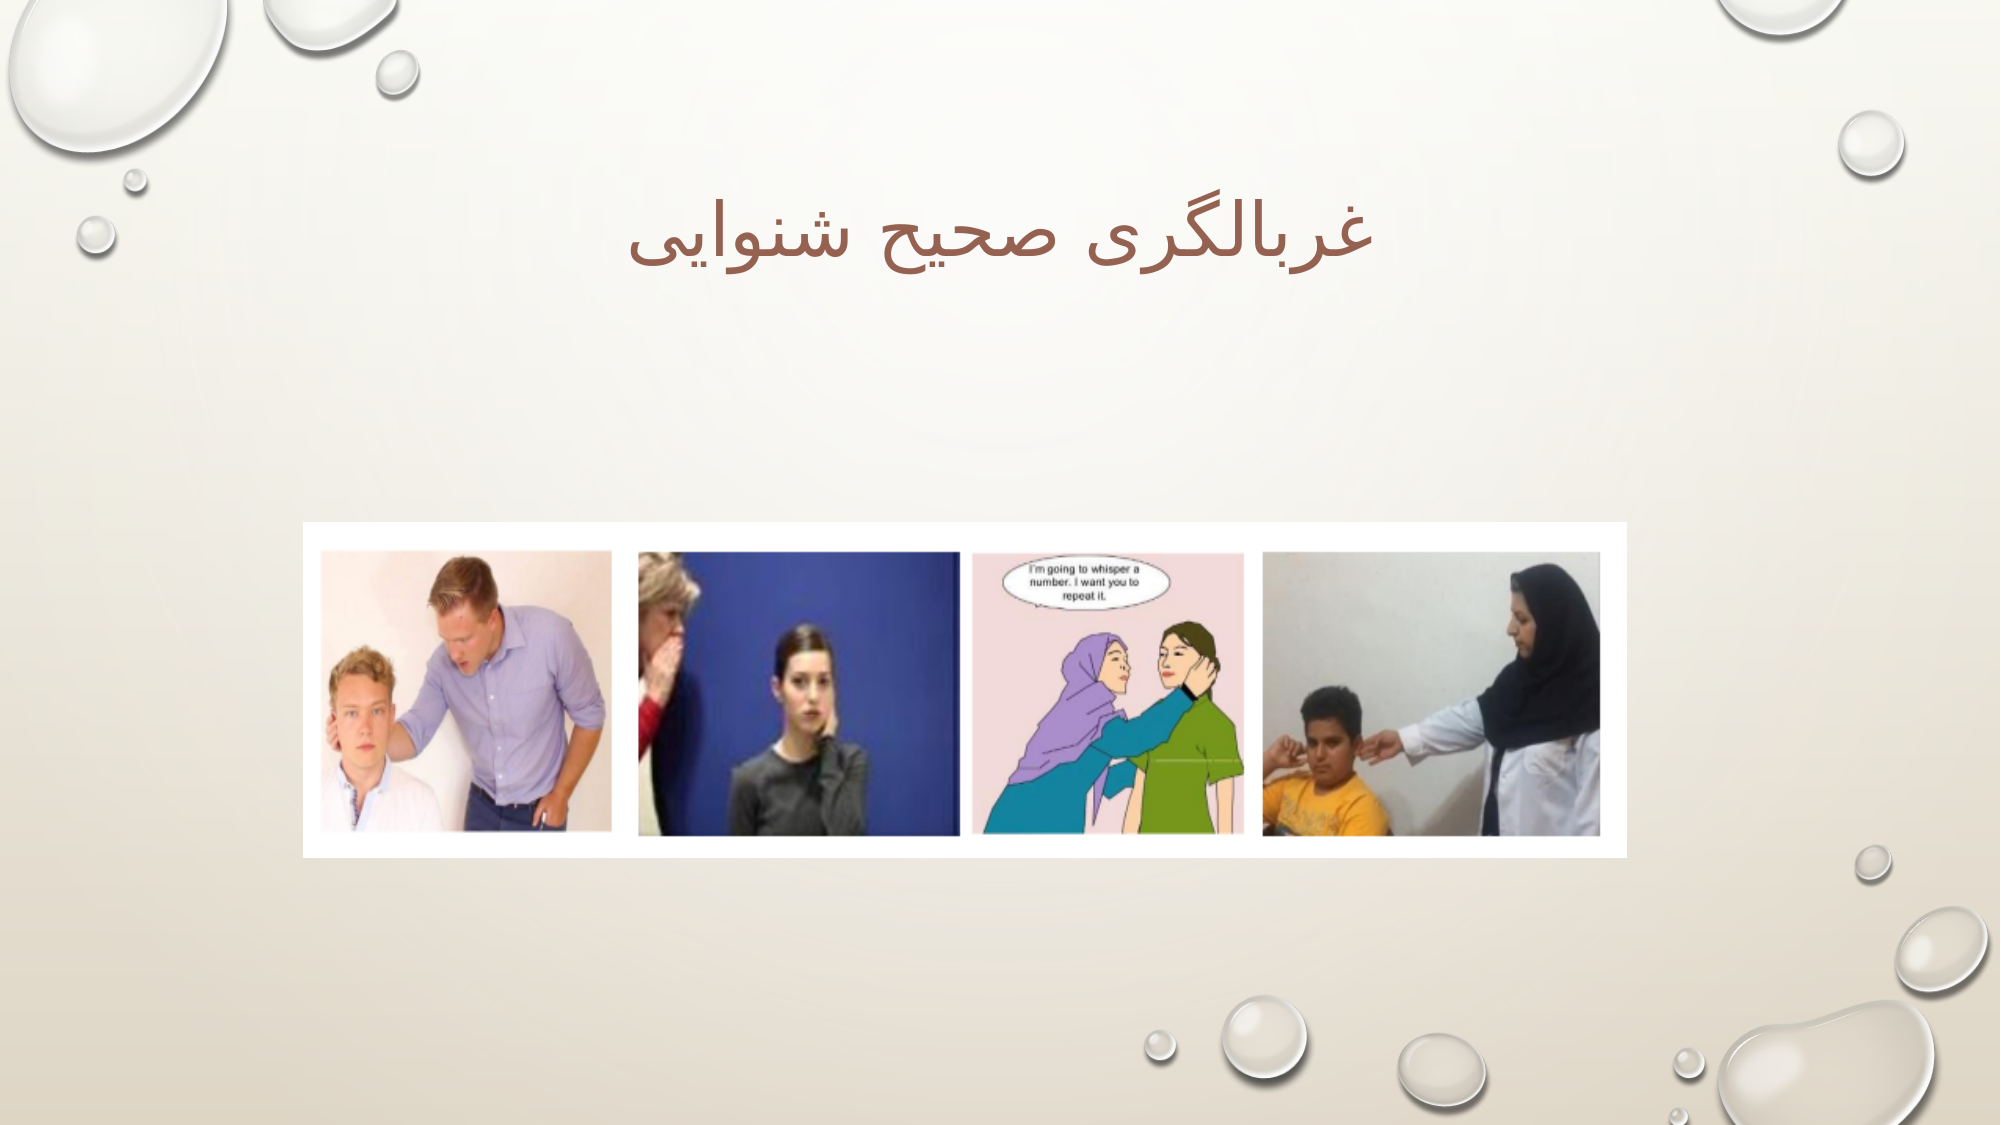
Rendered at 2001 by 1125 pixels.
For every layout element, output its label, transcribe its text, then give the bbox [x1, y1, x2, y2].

picture [0, 0, 2000, 1125]
title غربالگری صحیح شنوایی [149, 101, 1851, 364]
